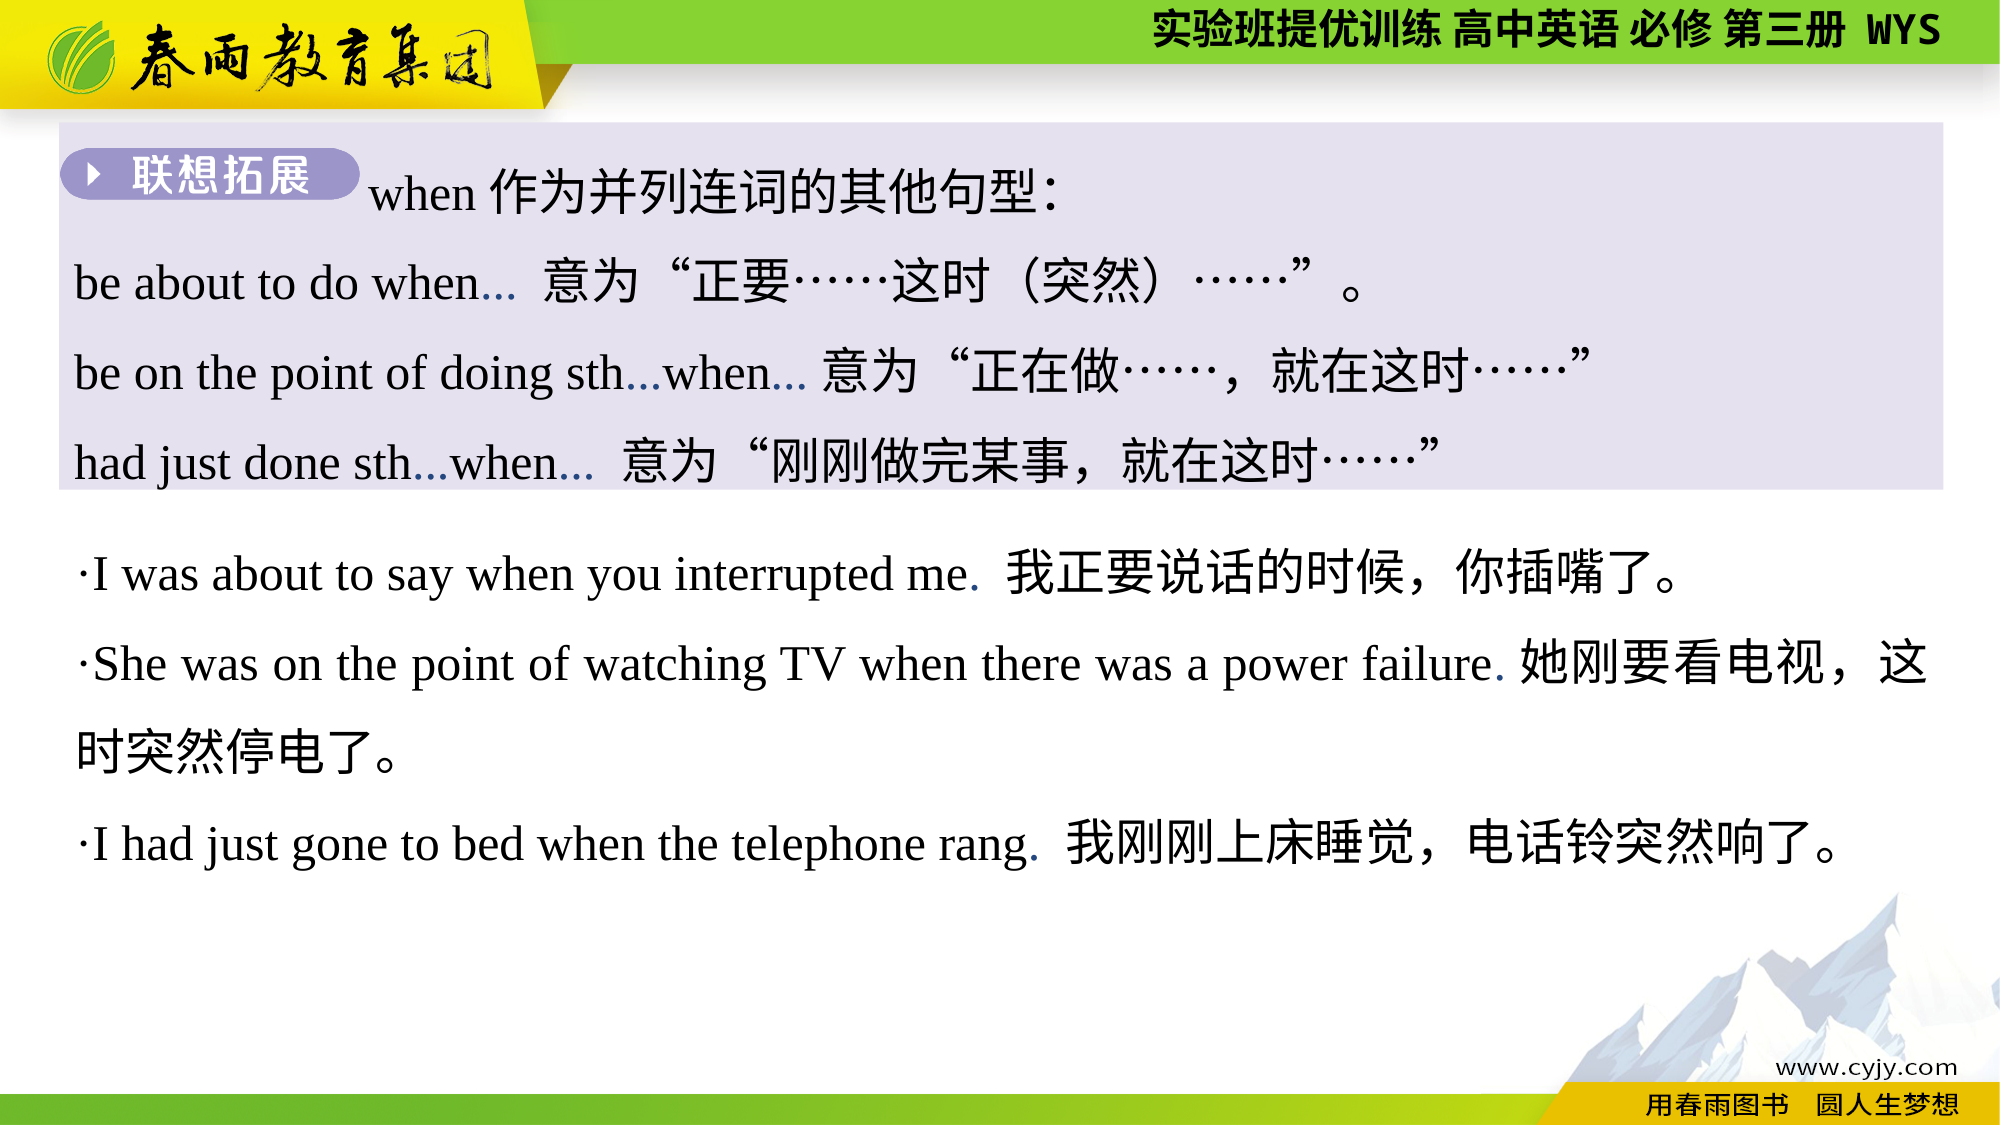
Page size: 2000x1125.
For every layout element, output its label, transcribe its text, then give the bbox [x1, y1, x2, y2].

text_box ·I was about to say when you interrupted me. 我正要说话的时候，你插嘴了。 ·She was on the point of watching TV when there was a power failure.她刚要看电视，这时突然停电了。 ·I had just gone to bed when the telephone rang. 我刚刚上床睡觉，电话铃突然响了。 [60, 502, 1944, 878]
list when作为并列连词的其他句型： be about to do when... 意为“正要……这时（突然）……”。 be on the point of doing sth...when...意为“正在做……，就在这时……” had just done sth...when... 意为“刚刚做完某事，就在这时……” [59, 122, 1944, 490]
picture [0, 0, 2000, 1125]
